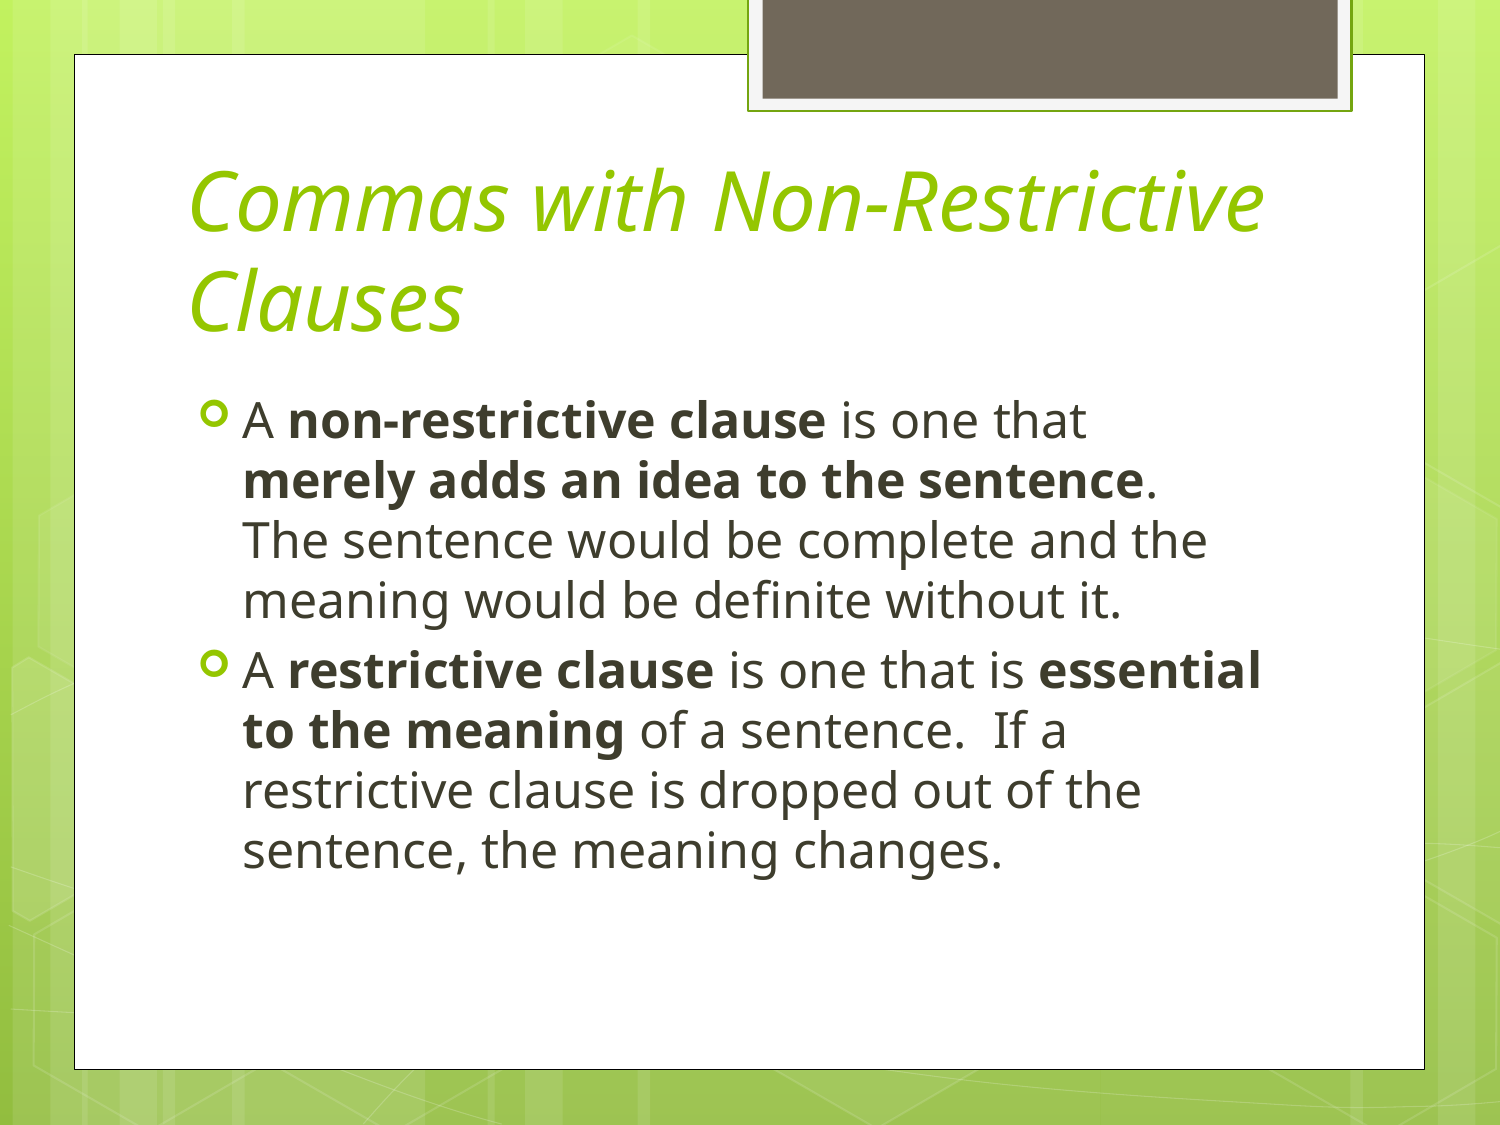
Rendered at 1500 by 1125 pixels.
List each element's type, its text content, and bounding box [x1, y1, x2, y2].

list A non-restrictive clause is one that merely adds an idea to the sentence. The sentence would be complete and the meaning would be definite without it. A restrictive clause is one that is essential to the meaning of a sentence. If a restrictive clause is dropped out of the sentence, the meaning changes. [171, 381, 1283, 957]
title Commas with Non-Restrictive Clauses [171, 168, 1324, 357]
